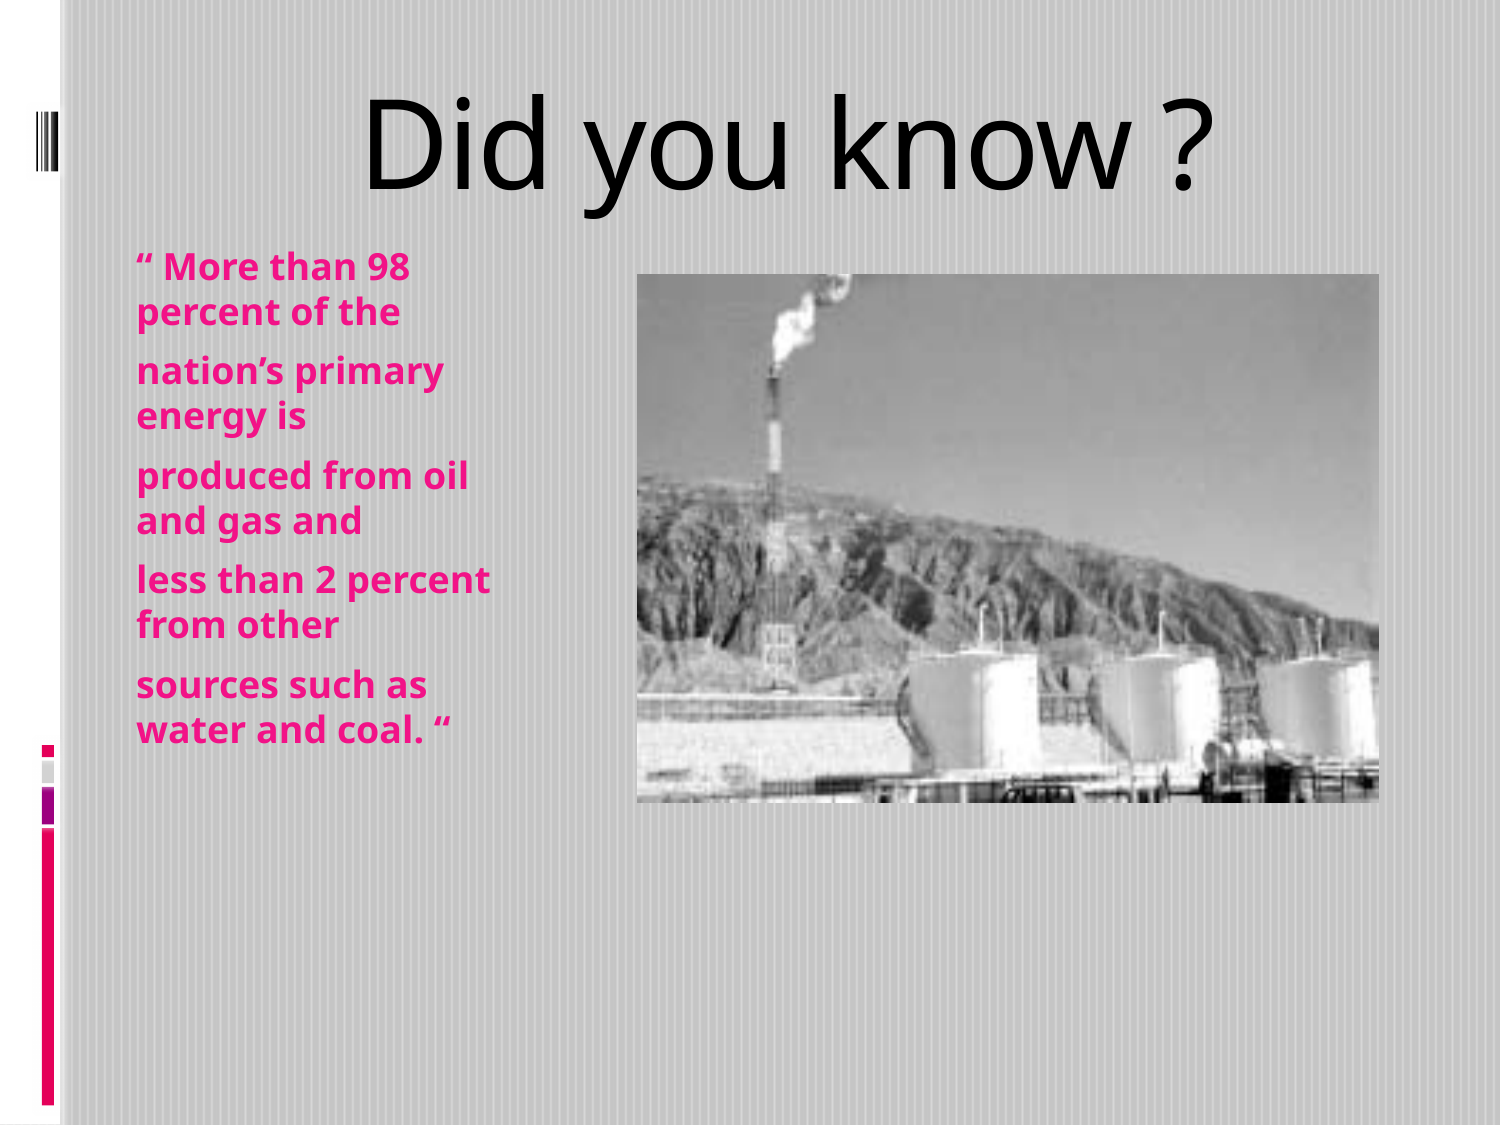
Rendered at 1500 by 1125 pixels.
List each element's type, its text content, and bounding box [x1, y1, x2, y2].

title Did you know ? [112, 44, 1463, 236]
list “ More than 98 percent of the nation’s primary energy is produced from oil and gas and less than 2 percent from other sources such as water and coal. “ [112, 235, 525, 986]
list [636, 274, 1380, 804]
